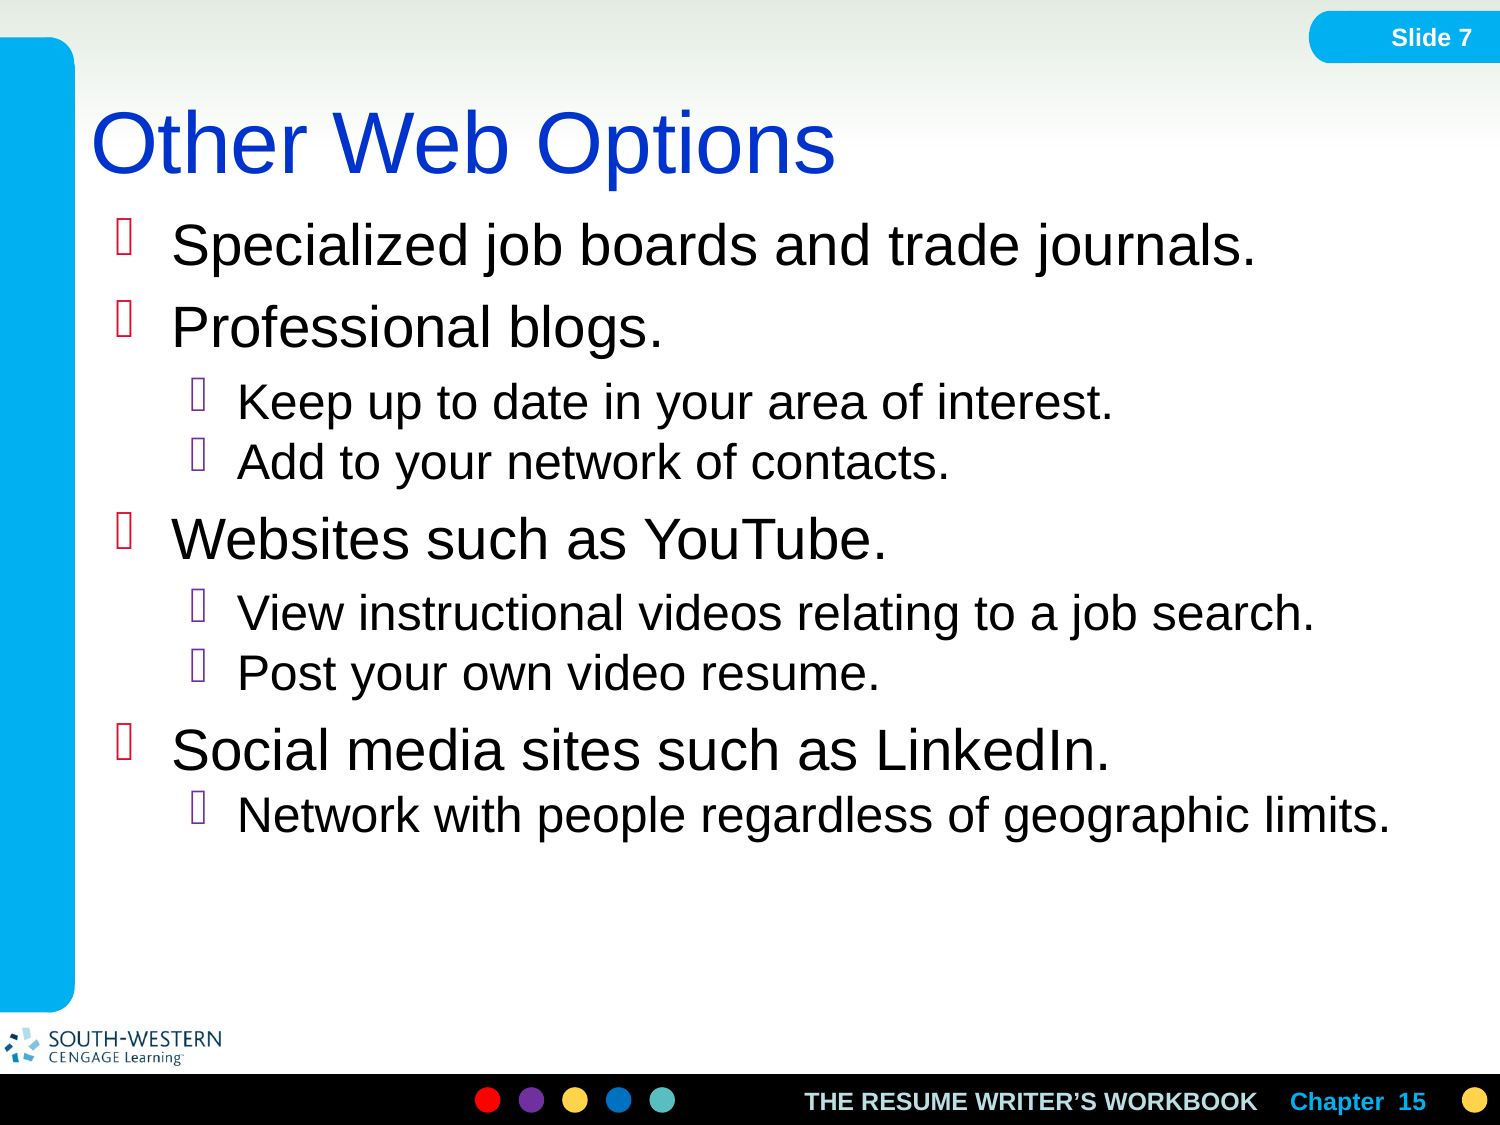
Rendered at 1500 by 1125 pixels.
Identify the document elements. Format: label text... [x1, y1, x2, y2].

footer Chapter 15 [1274, 1075, 1476, 1125]
picture [0, 1022, 225, 1073]
slide_number Slide 7 [1312, 13, 1488, 93]
list Specialized job boards and trade journals. Professional blogs. Keep up to date in your area of interest. Add to your network of contacts. Websites such as YouTube. View instructional videos relating to a job search. Post your own video resume. Social media sites such as LinkedIn. Network with people regardless of geographic limits. [99, 199, 1451, 943]
title Other Web Options [74, 44, 1426, 233]
